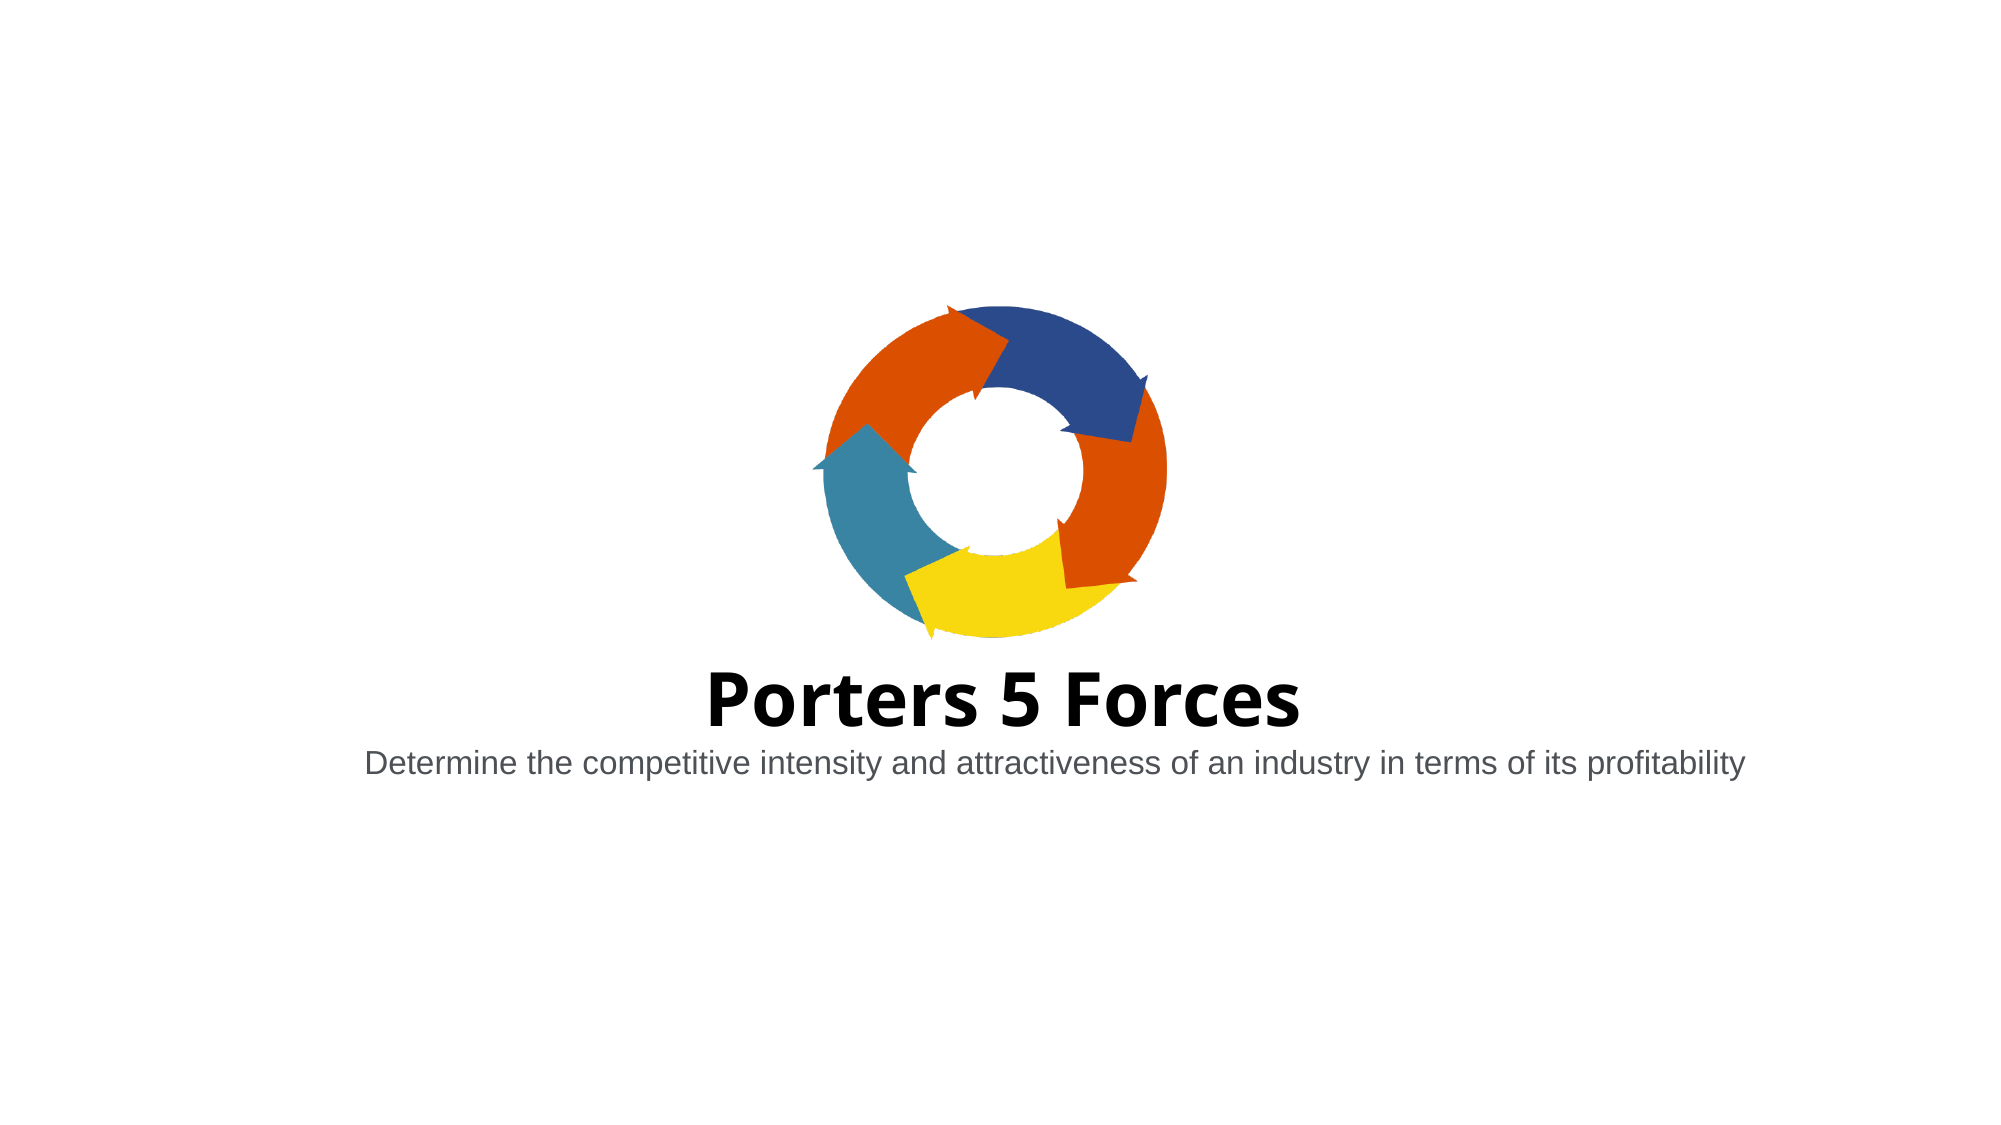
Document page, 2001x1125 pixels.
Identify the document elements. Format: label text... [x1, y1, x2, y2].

text_box Determine the competitive intensity and attractiveness of an industry in terms of its profitability [328, 733, 1785, 789]
text_box Porters 5 Forces [528, 643, 1498, 733]
picture [811, 304, 1167, 640]
